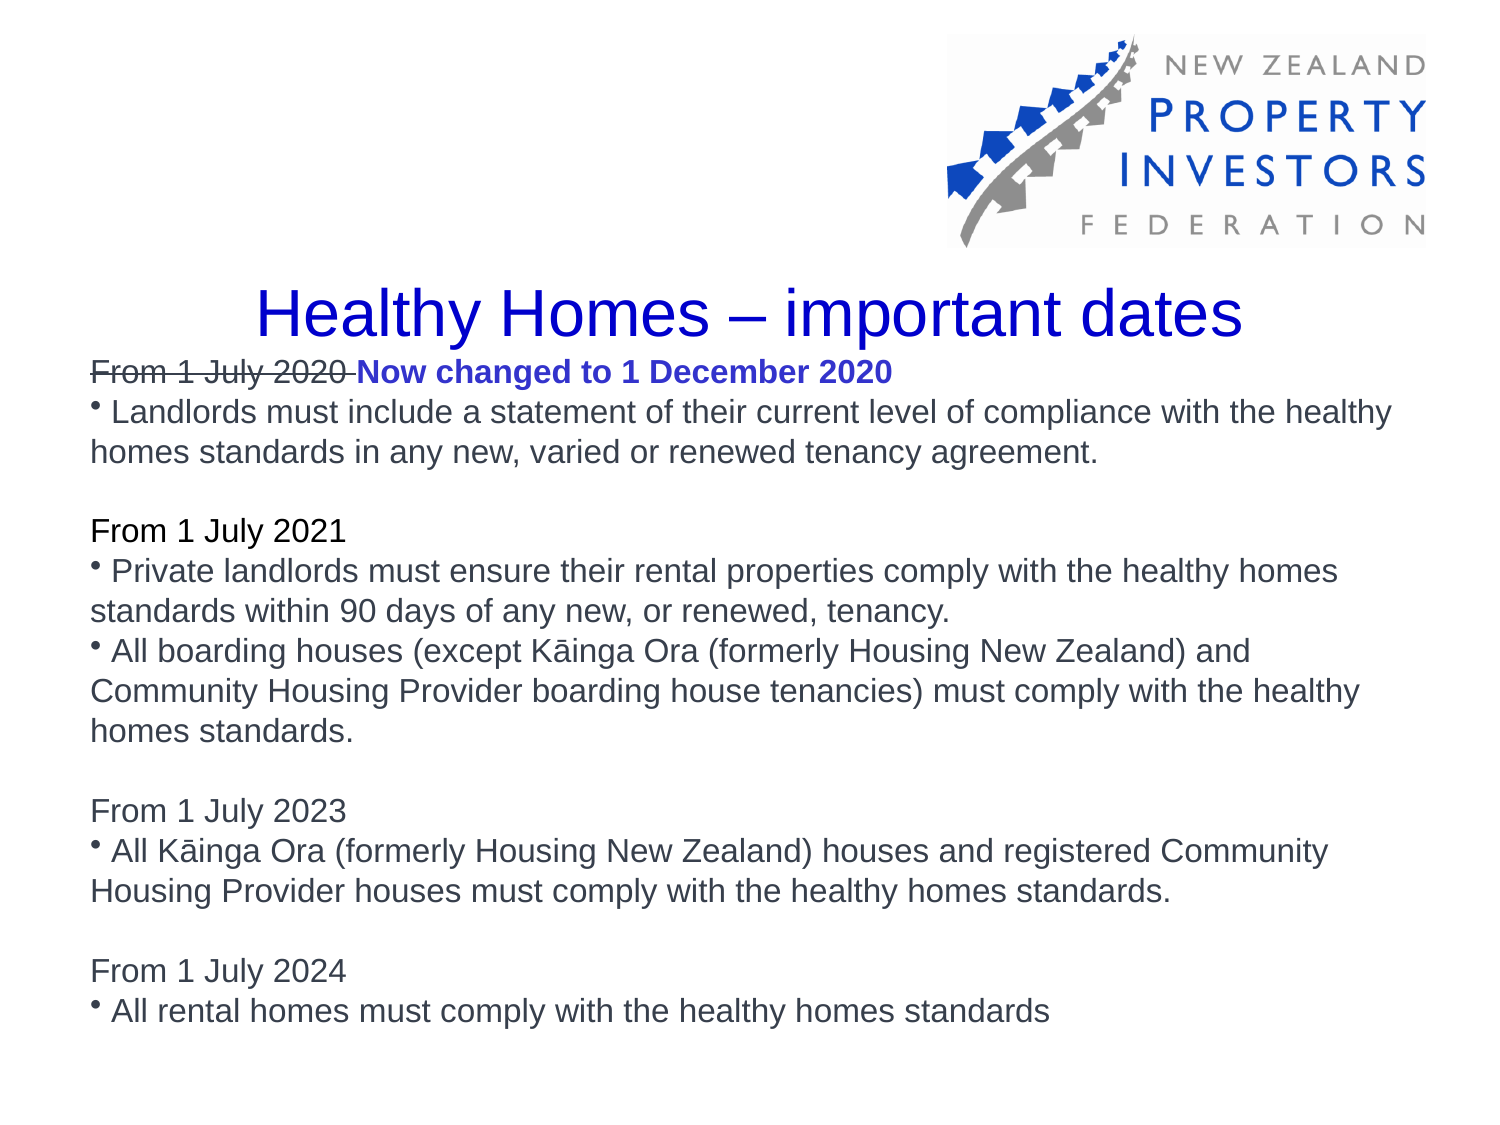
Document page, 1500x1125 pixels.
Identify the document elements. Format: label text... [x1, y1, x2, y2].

picture [946, 34, 1426, 248]
list Healthy Homes – important dates From 1 July 2020 Now changed to 1 December 2020 Landlords must include a statement of their current level of compliance with the healthy homes standards in any new, varied or renewed tenancy agreement. From 1 July 2021 Private landlords must ensure their rental properties comply with the healthy homes standards within 90 days of any new, or renewed, tenancy. All boarding houses (except Kāinga Ora (formerly Housing New Zealand) and Community Housing Provider boarding house tenancies) must comply with the healthy homes standards. From 1 July 2023 All Kāinga Ora (formerly Housing New Zealand) houses and registered Community Housing Provider houses must comply with the healthy homes standards. From 1 July 2024 All rental homes must comply with the healthy homes standards [74, 262, 1426, 1083]
